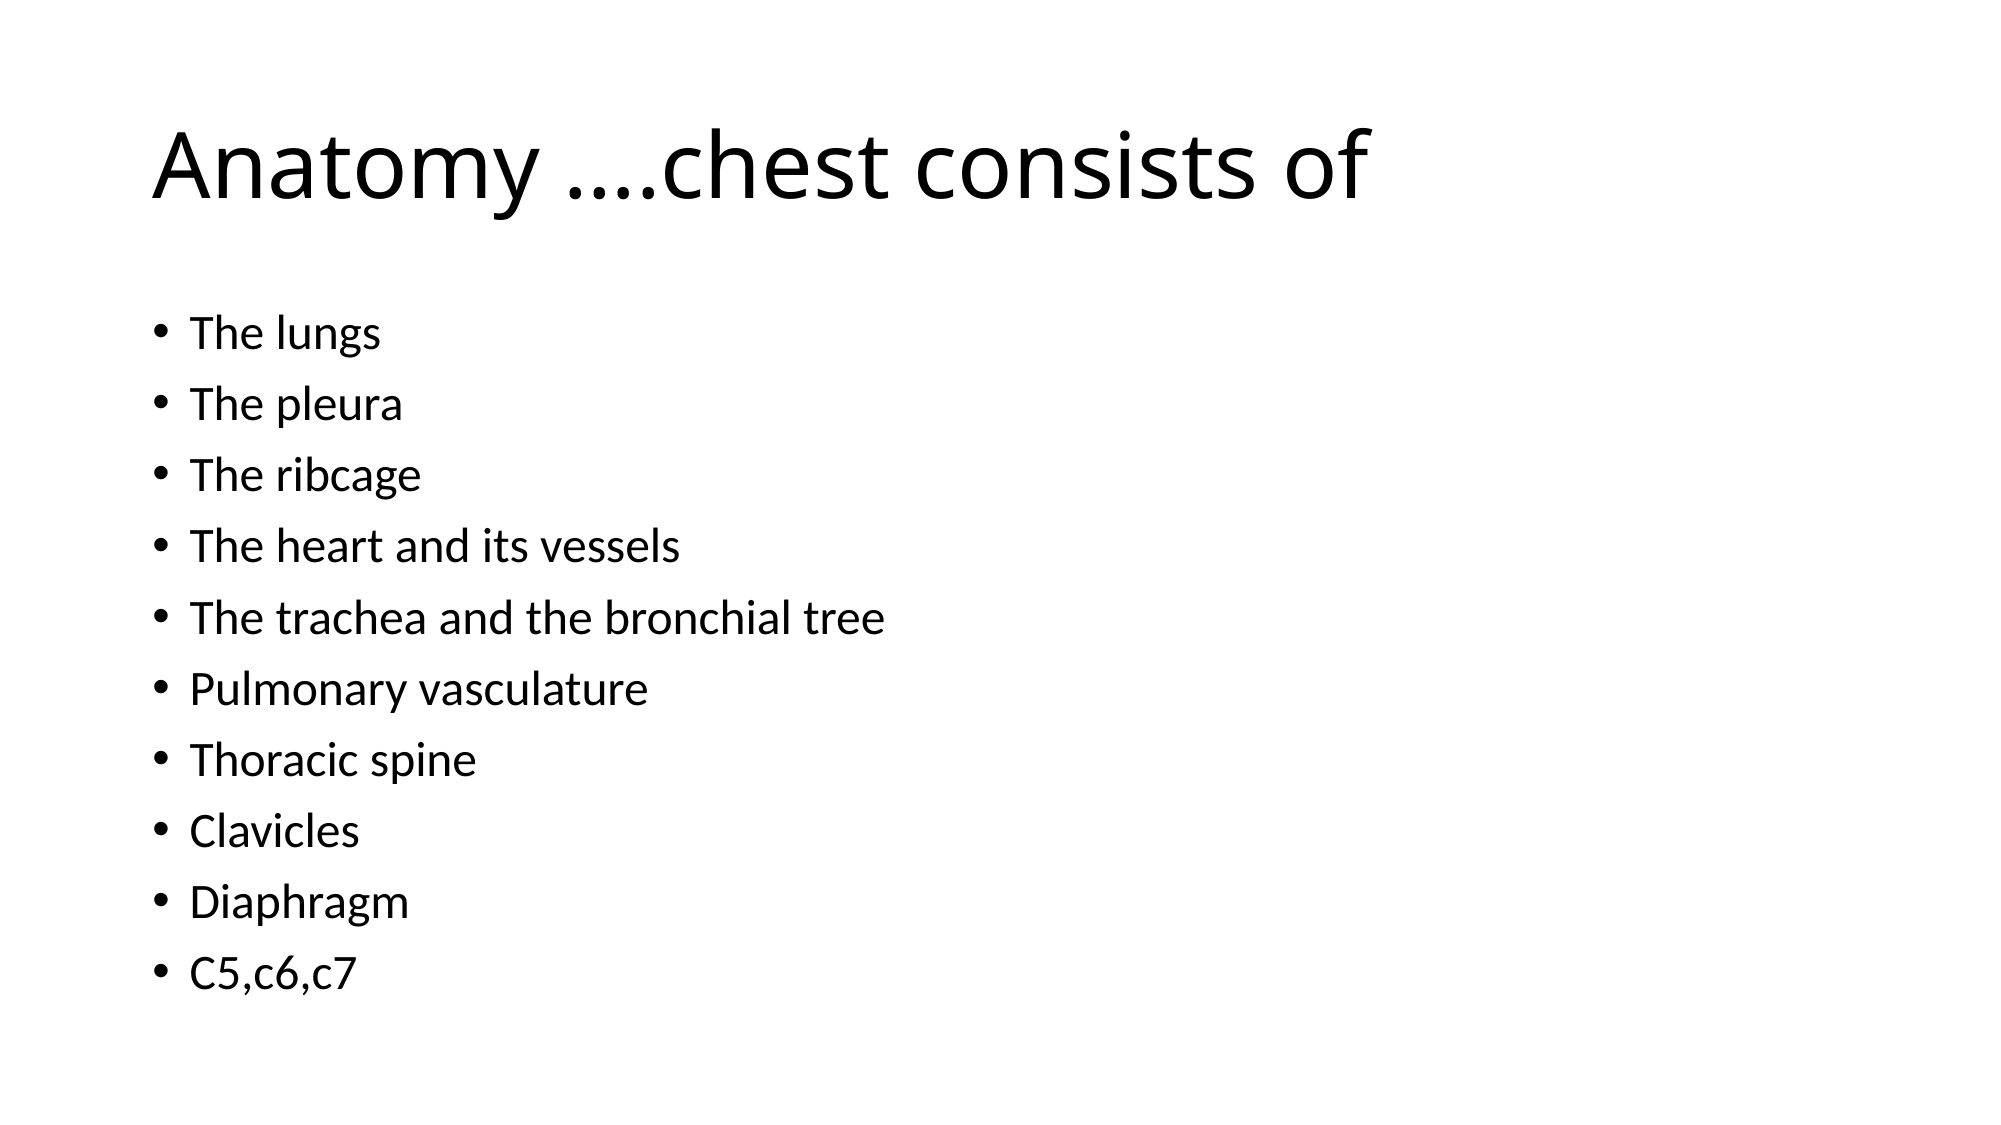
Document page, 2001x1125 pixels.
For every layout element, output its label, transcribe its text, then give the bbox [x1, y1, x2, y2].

title Anatomy ….chest consists of [137, 59, 1863, 278]
list The lungs The pleura The ribcage The heart and its vessels The trachea and the bronchial tree Pulmonary vasculature Thoracic spine Clavicles Diaphragm C5,c6,c7 [137, 299, 1863, 1014]
